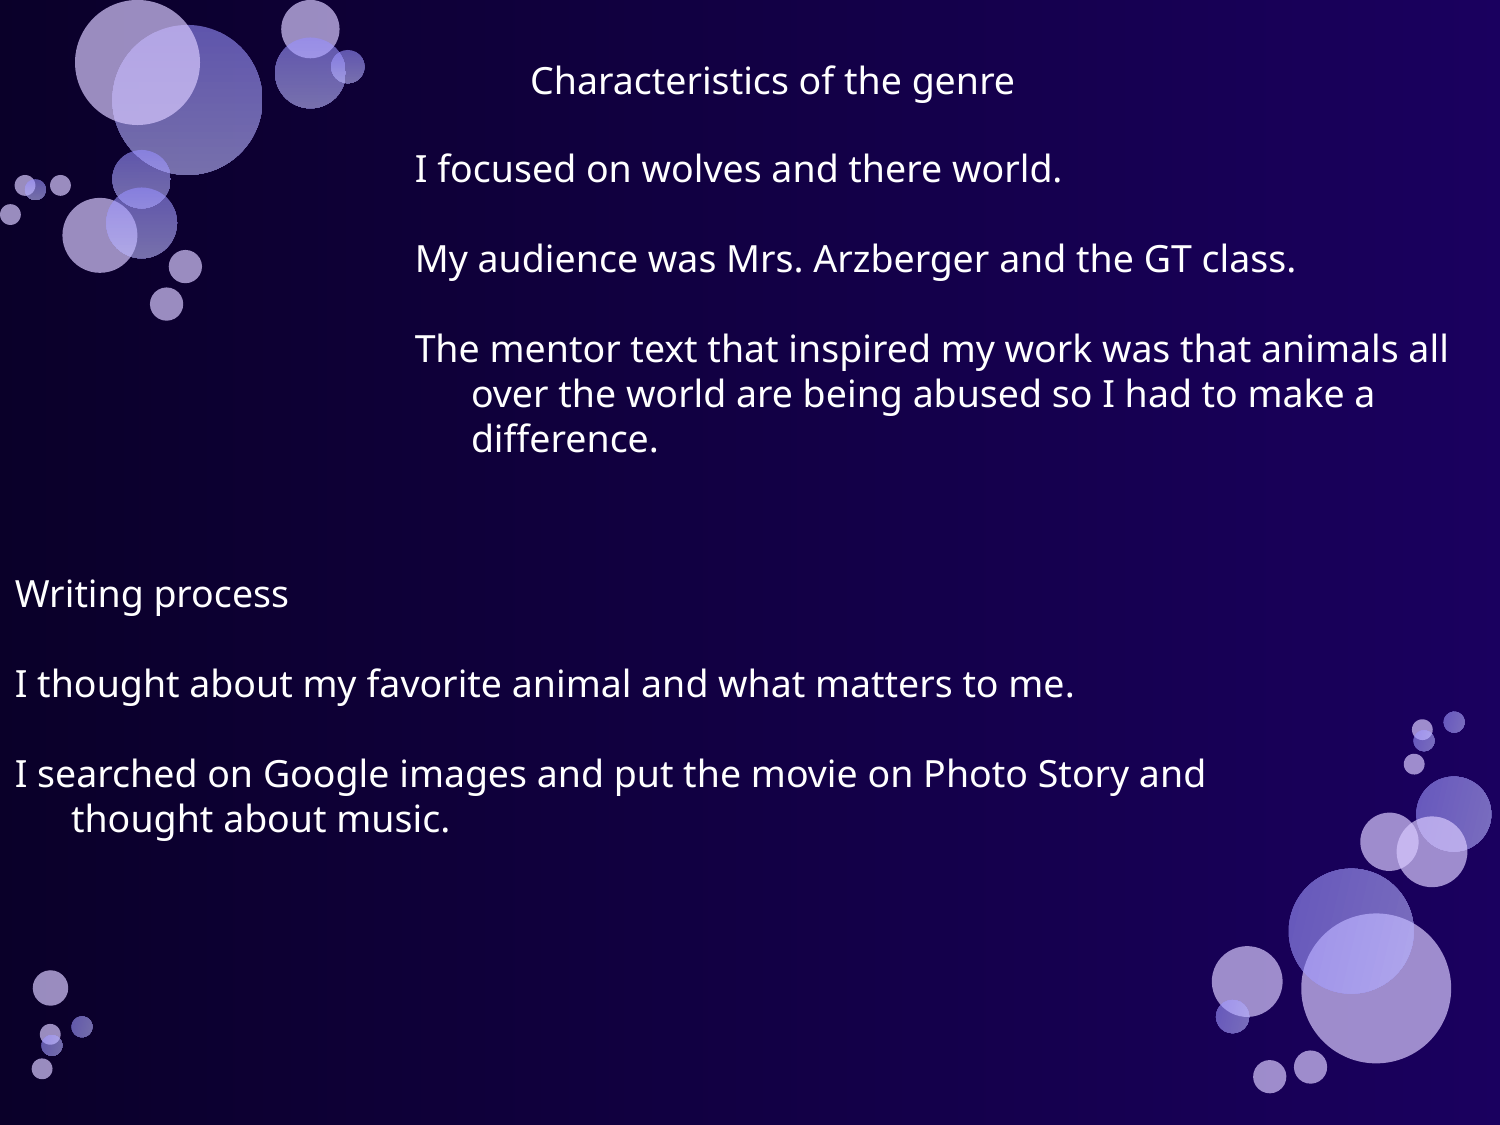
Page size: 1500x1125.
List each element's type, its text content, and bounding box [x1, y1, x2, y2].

text_box I focused on wolves and there world. My audience was Mrs. Arzberger and the GT class. The mentor text that inspired my work was that animals all over the world are being abused so I had to make a difference. [399, 137, 1500, 558]
text_box Writing process I thought about my favorite animal and what matters to me. I searched on Google images and put the movie on Photo Story and thought about music. [0, 562, 1275, 893]
text_box Characteristics of the genre [399, 49, 1175, 110]
